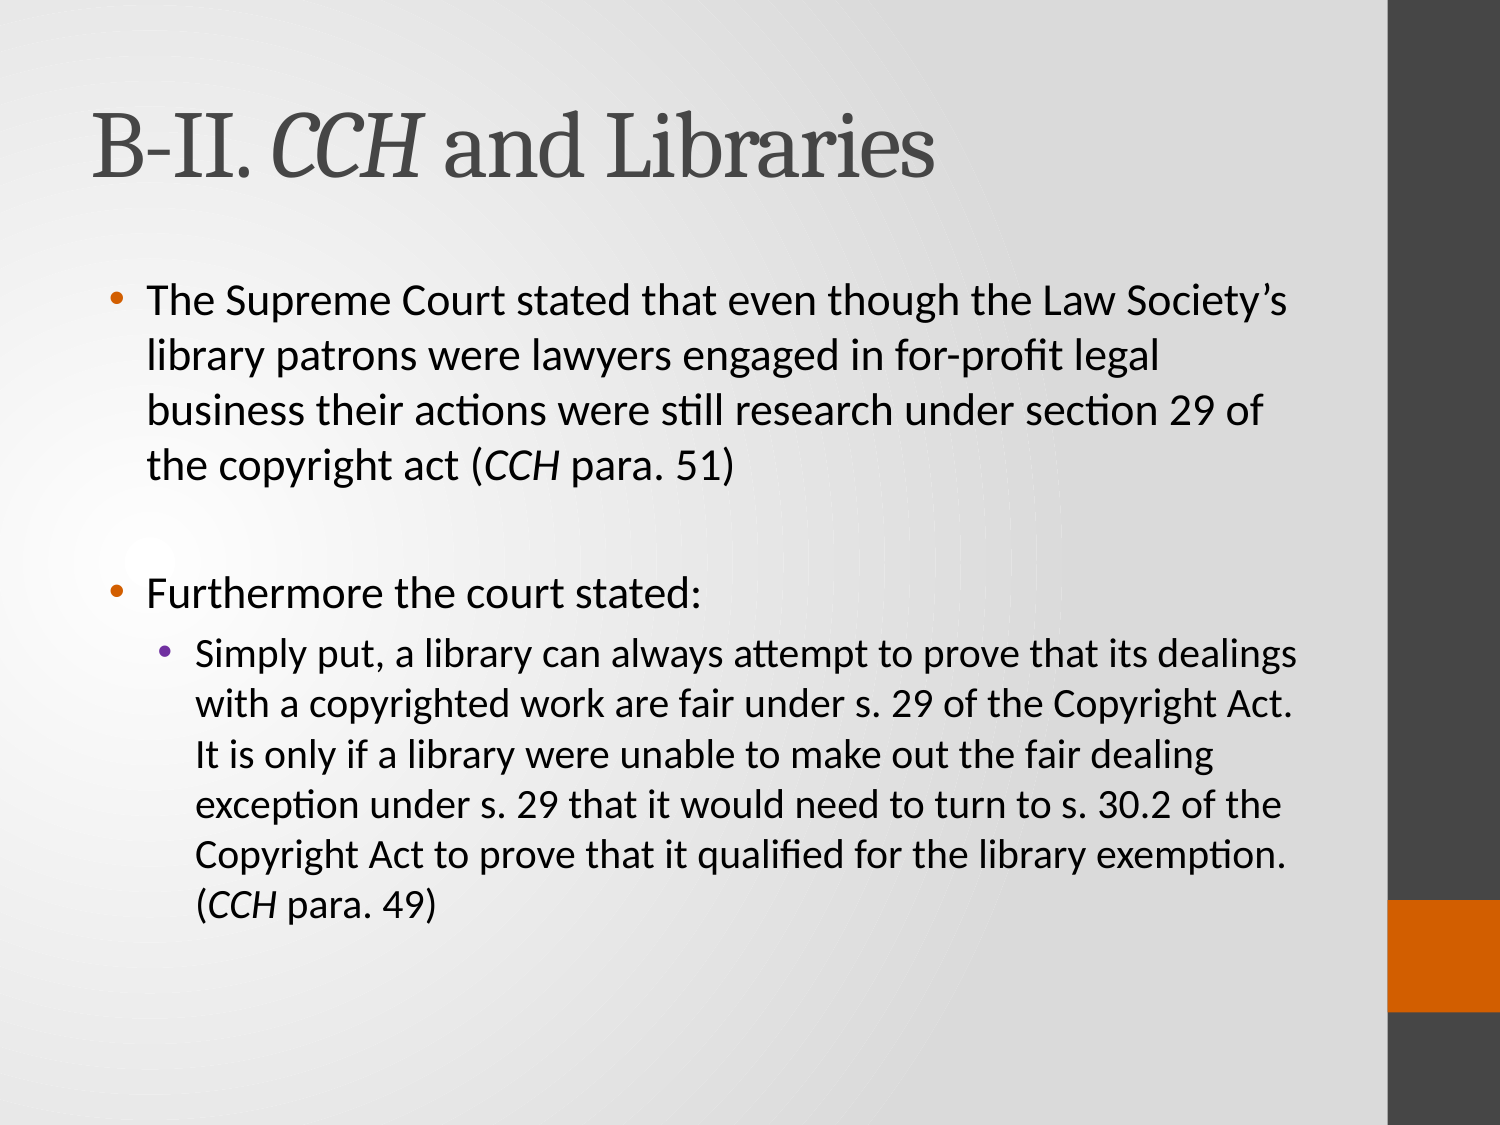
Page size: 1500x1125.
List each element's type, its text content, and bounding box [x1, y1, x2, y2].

list The Supreme Court stated that even though the Law Society’s library patrons were lawyers engaged in for-profit legal business their actions were still research under section 29 of the copyright act (CCH para. 51) Furthermore the court stated: Simply put, a library can always attempt to prove that its dealings with a copyrighted work are fair under s. 29 of the Copyright Act. It is only if a library were unable to make out the fair dealing exception under s. 29 that it would need to turn to s. 30.2 of the Copyright Act to prove that it qualified for the library exemption. (CCH para. 49) [75, 262, 1325, 1050]
title B-II. CCH and Libraries [75, 45, 1325, 233]
